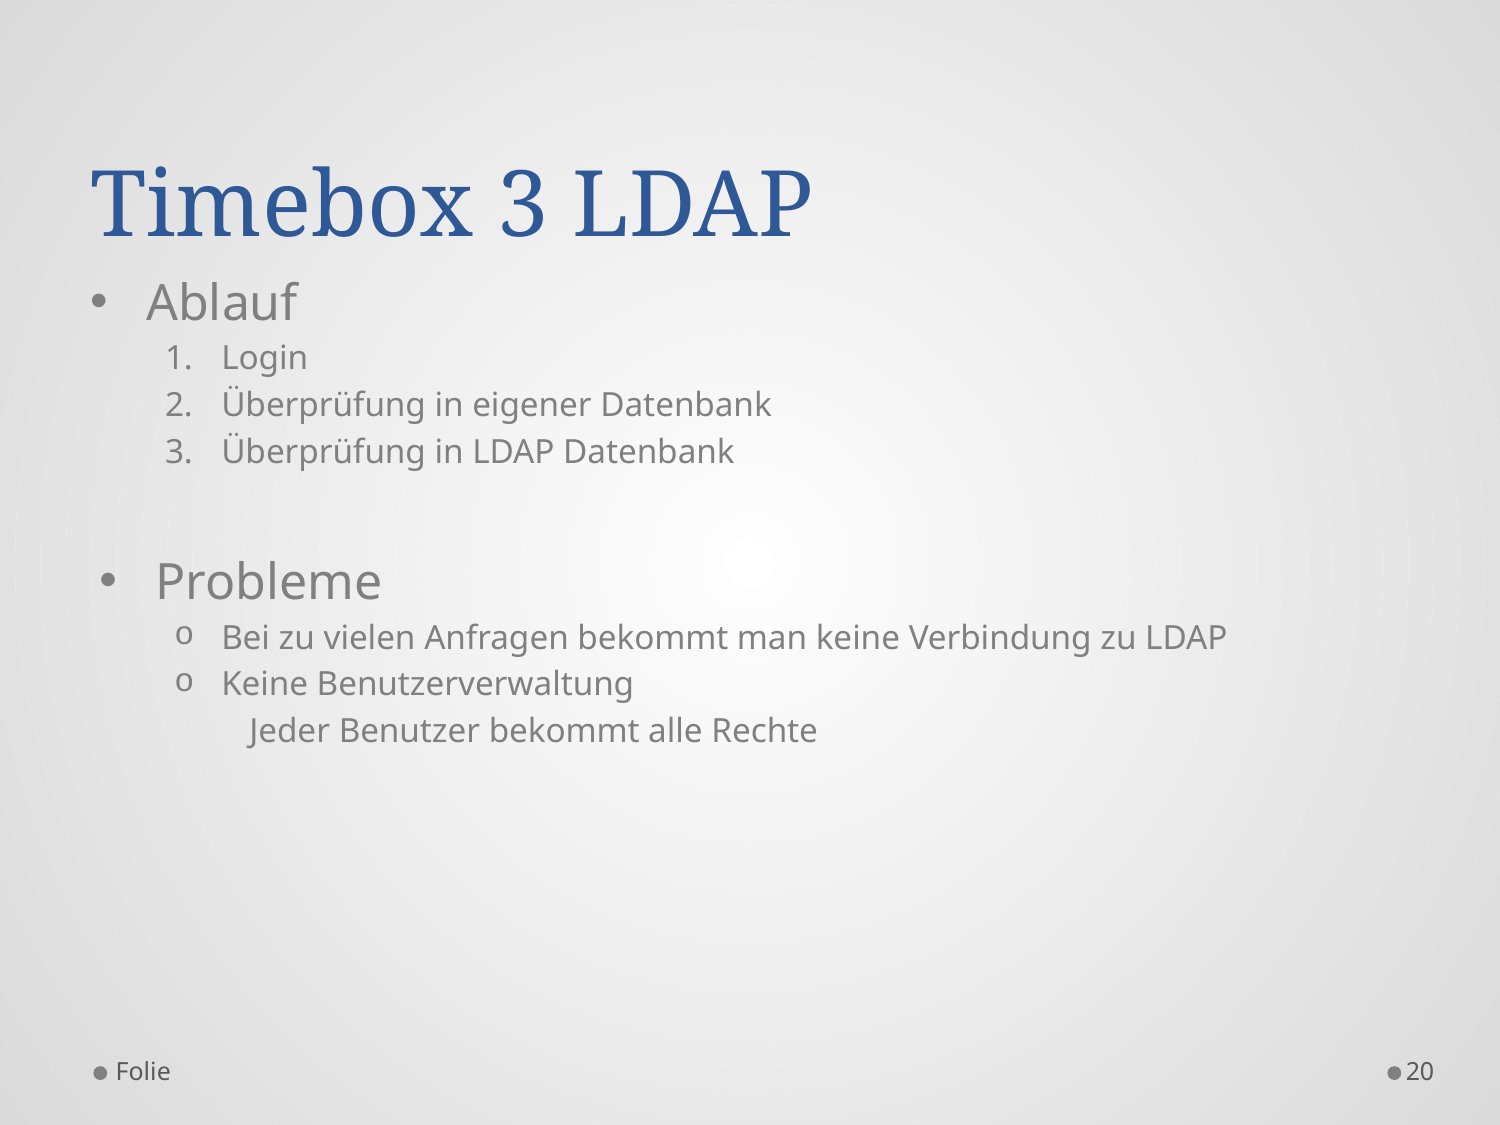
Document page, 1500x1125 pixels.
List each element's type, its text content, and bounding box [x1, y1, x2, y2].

slide_number 20 [1401, 1042, 1494, 1103]
title Timebox 3 LDAP [75, 0, 1425, 262]
list Ablauf Login Überprüfung in eigener Datenbank Überprüfung in LDAP Datenbank Probleme Bei zu vielen Anfragen bekommt man keine Verbindung zu LDAP Keine Benutzerverwaltung Jeder Benutzer bekommt alle Rechte [75, 262, 1425, 1005]
footer Folie [108, 1042, 576, 1103]
